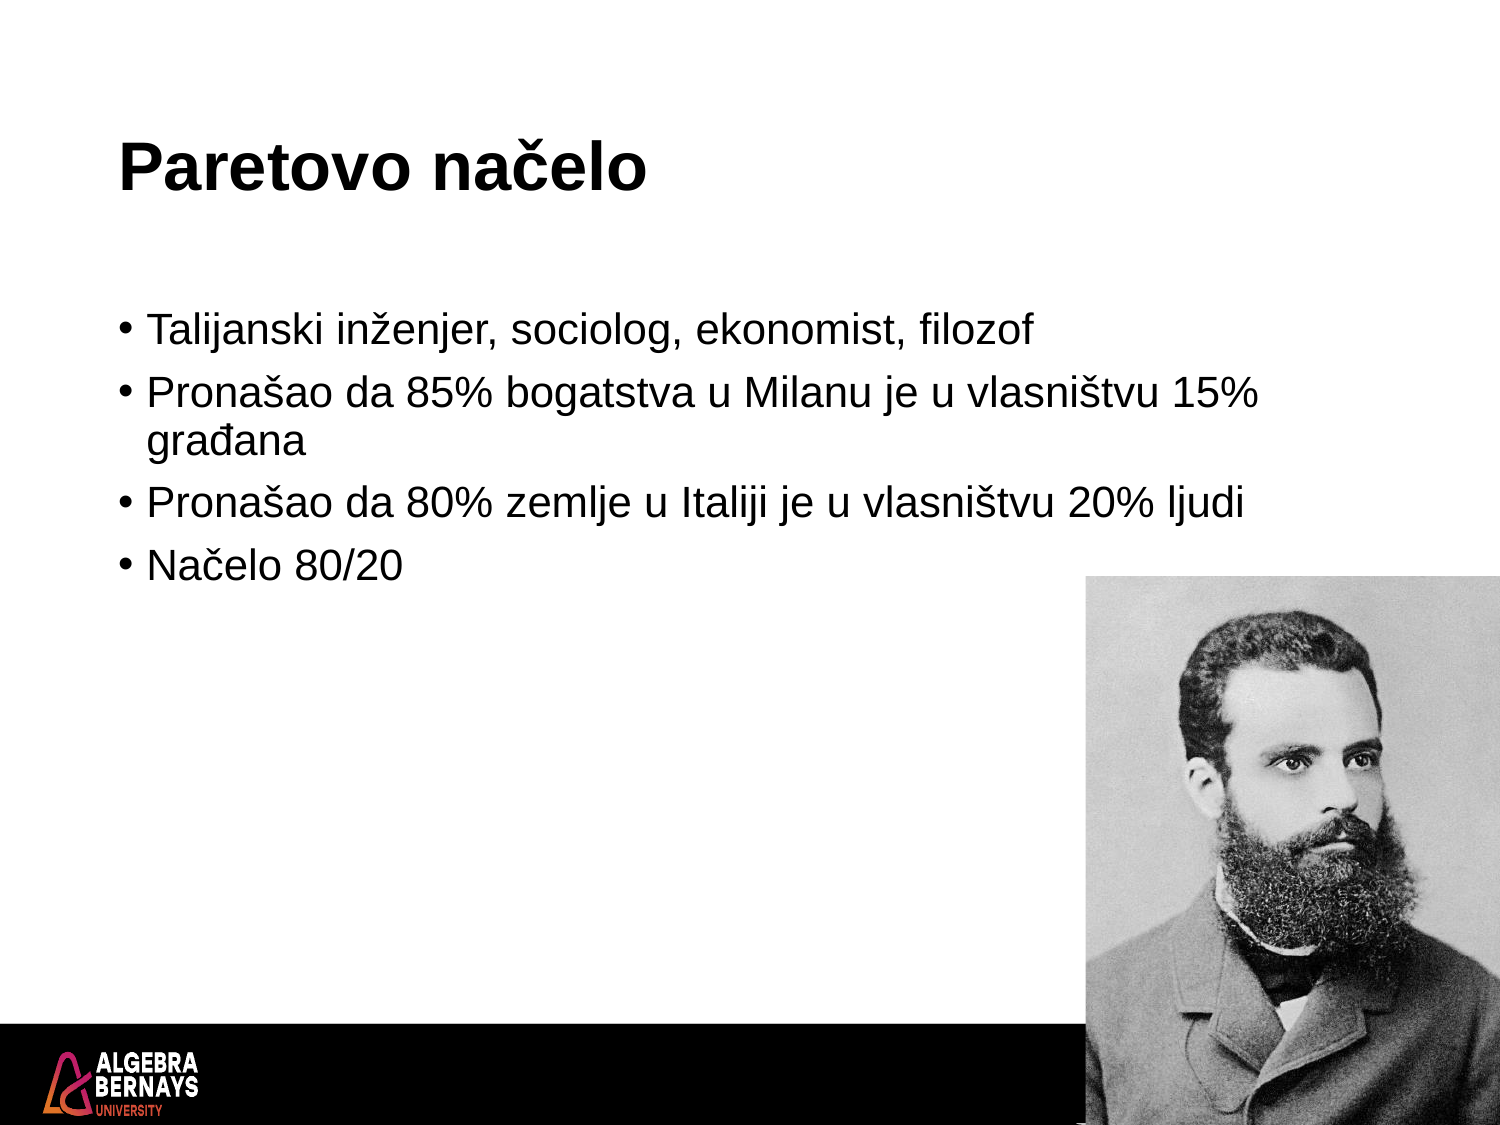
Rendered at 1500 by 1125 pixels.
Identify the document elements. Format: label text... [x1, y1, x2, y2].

list Talijanski inženjer, sociolog, ekonomist, filozof Pronašao da 85% bogatstva u Milanu je u vlasništvu 15% građana Pronašao da 80% zemlje u Italiji je u vlasništvu 20% ljudi Načelo 80/20 [103, 299, 1397, 1014]
title Paretovo načelo [103, 59, 1397, 278]
picture [0, 576, 1500, 1125]
